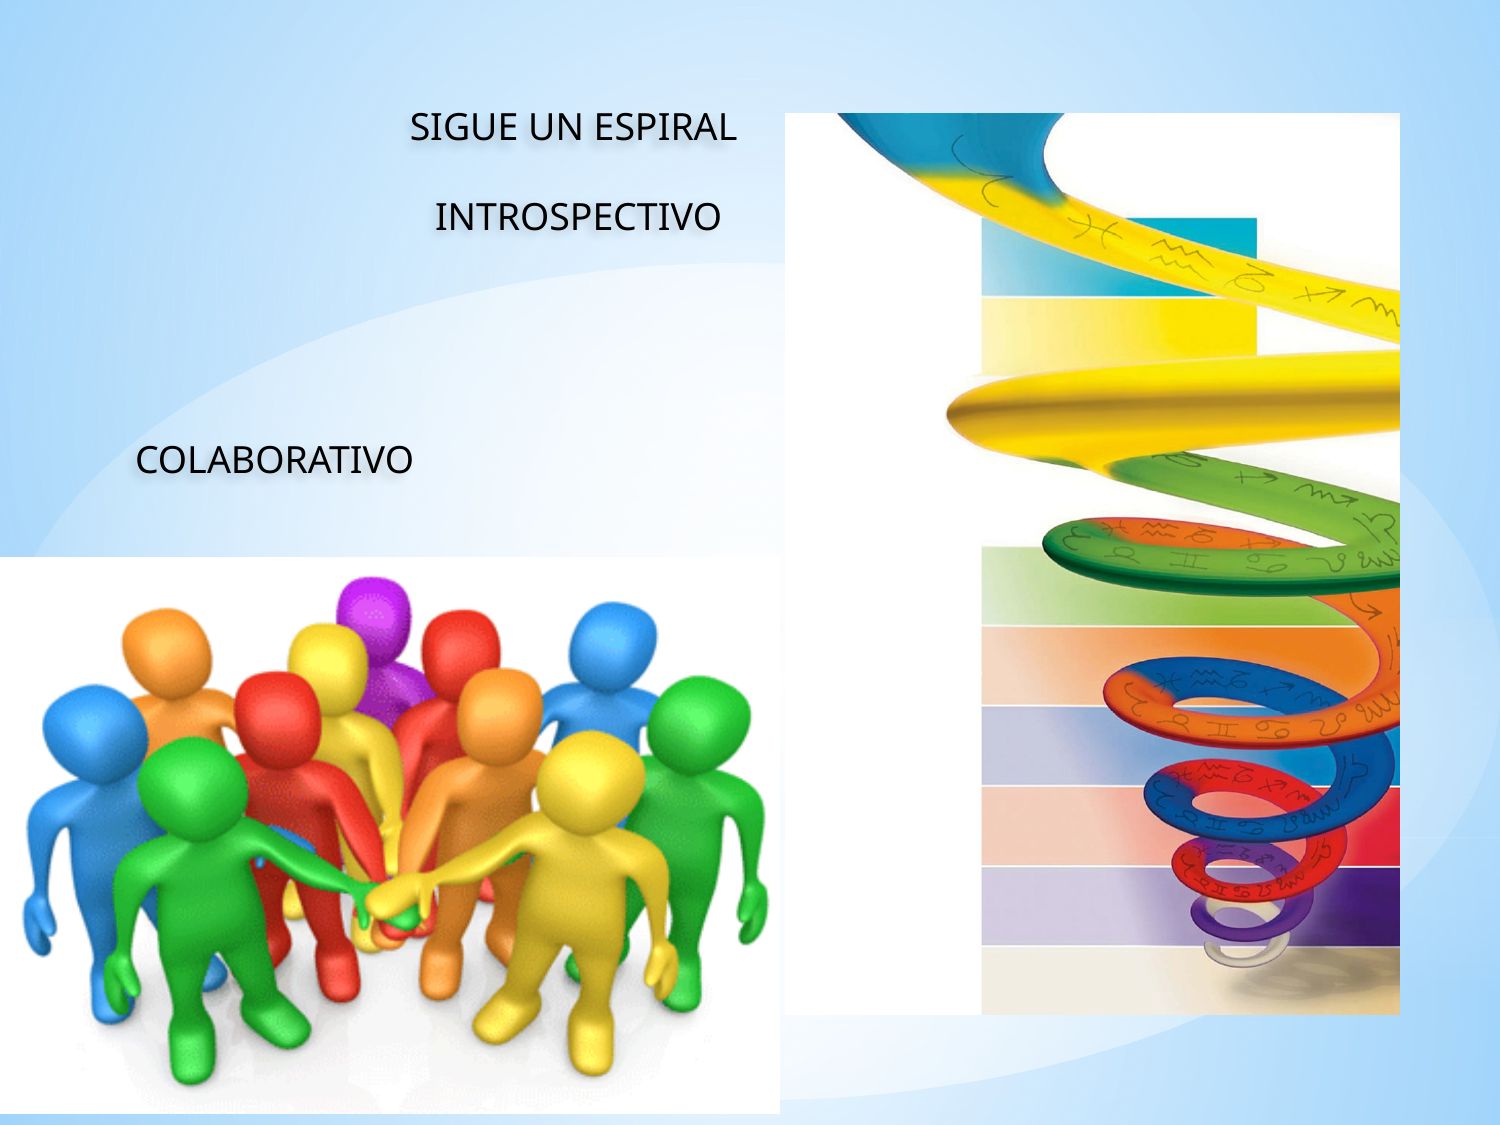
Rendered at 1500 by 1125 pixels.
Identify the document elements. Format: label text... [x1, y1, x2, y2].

picture [0, 557, 780, 1114]
text_box COLABORATIVO [8, 364, 541, 552]
picture [785, 113, 1400, 1015]
text_box SIGUE UN ESPIRAL INTROSPECTIVO [345, 65, 812, 275]
